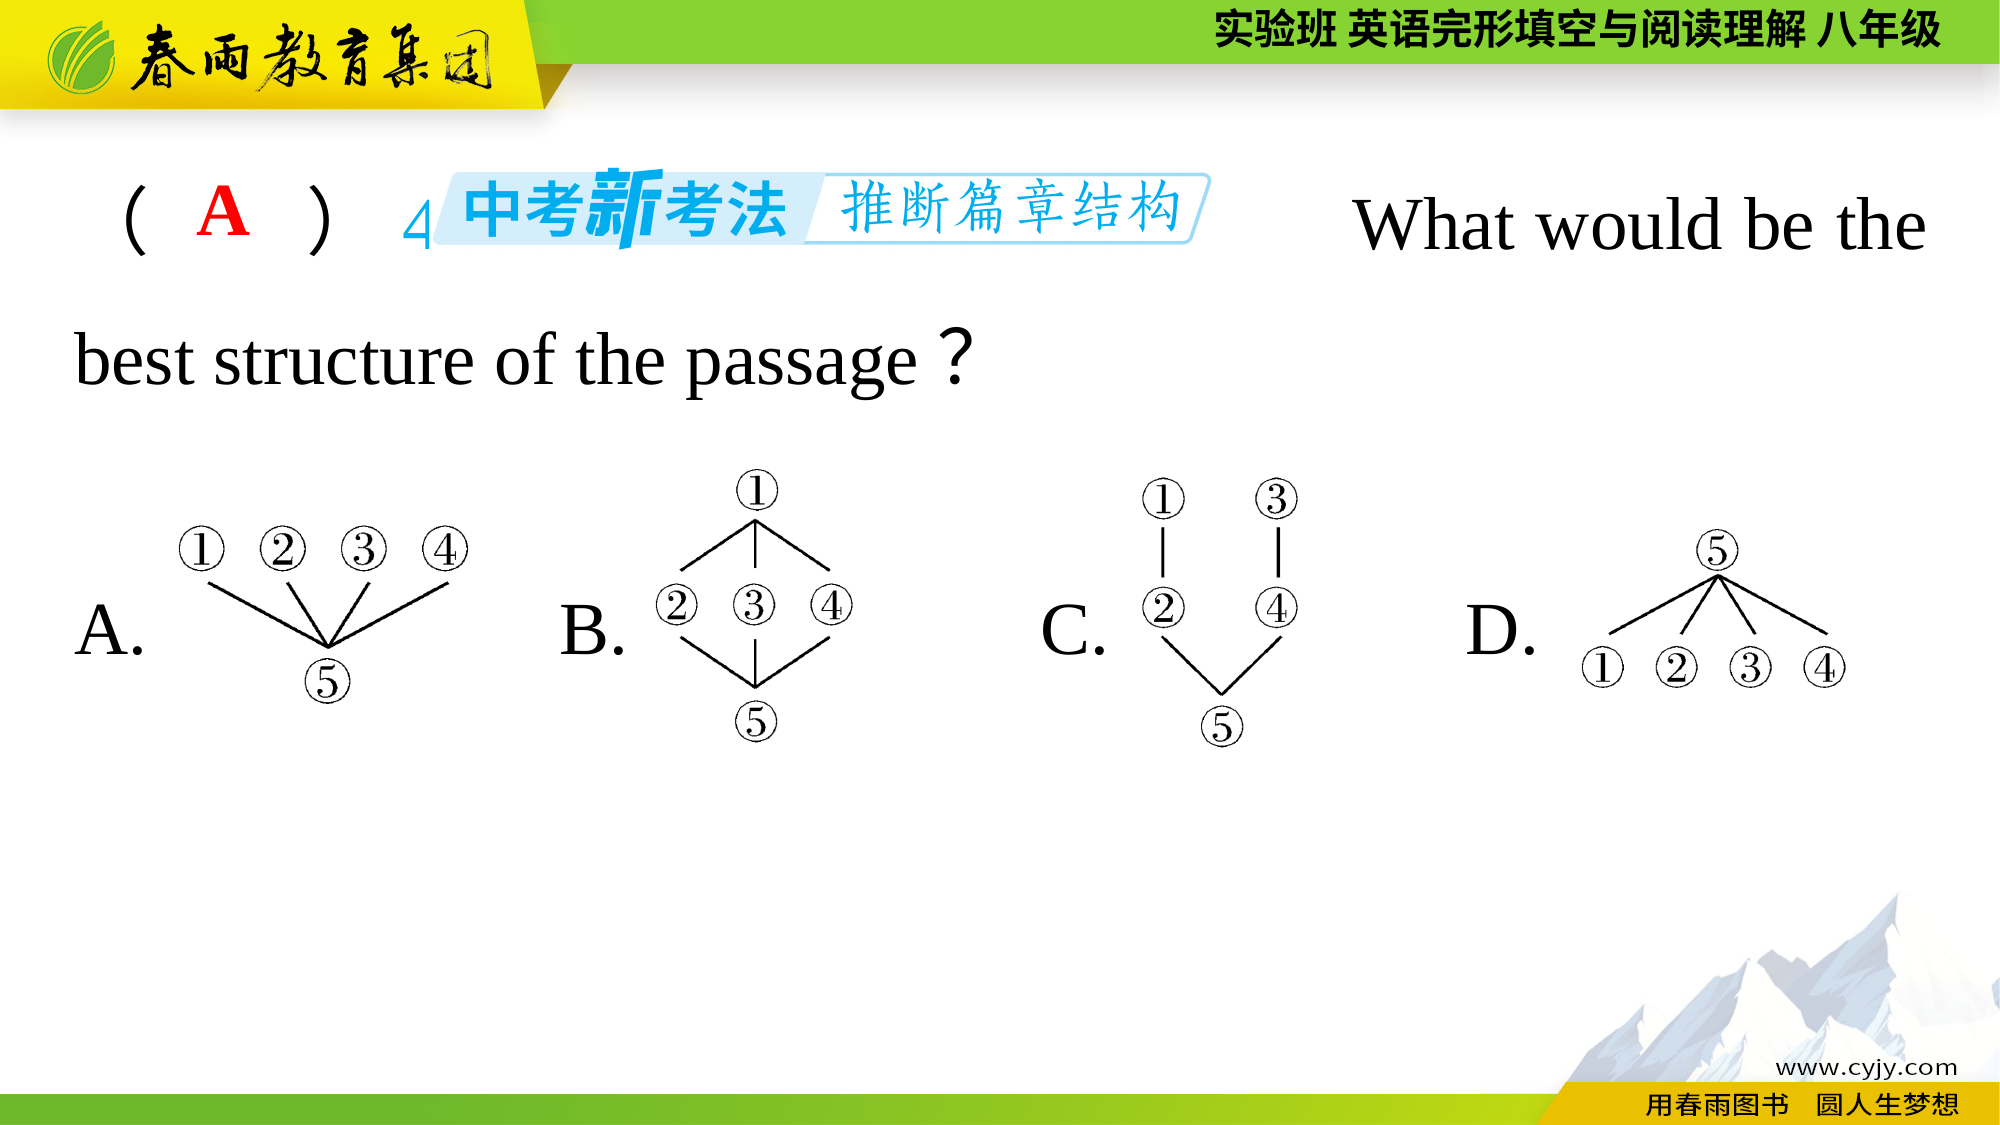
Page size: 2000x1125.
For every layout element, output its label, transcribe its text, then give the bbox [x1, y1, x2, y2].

list （ ）4. What would be the best structure of the passage？ A. B. C. D. [59, 122, 1944, 683]
text_box A [181, 153, 266, 259]
picture [0, 0, 2000, 1125]
